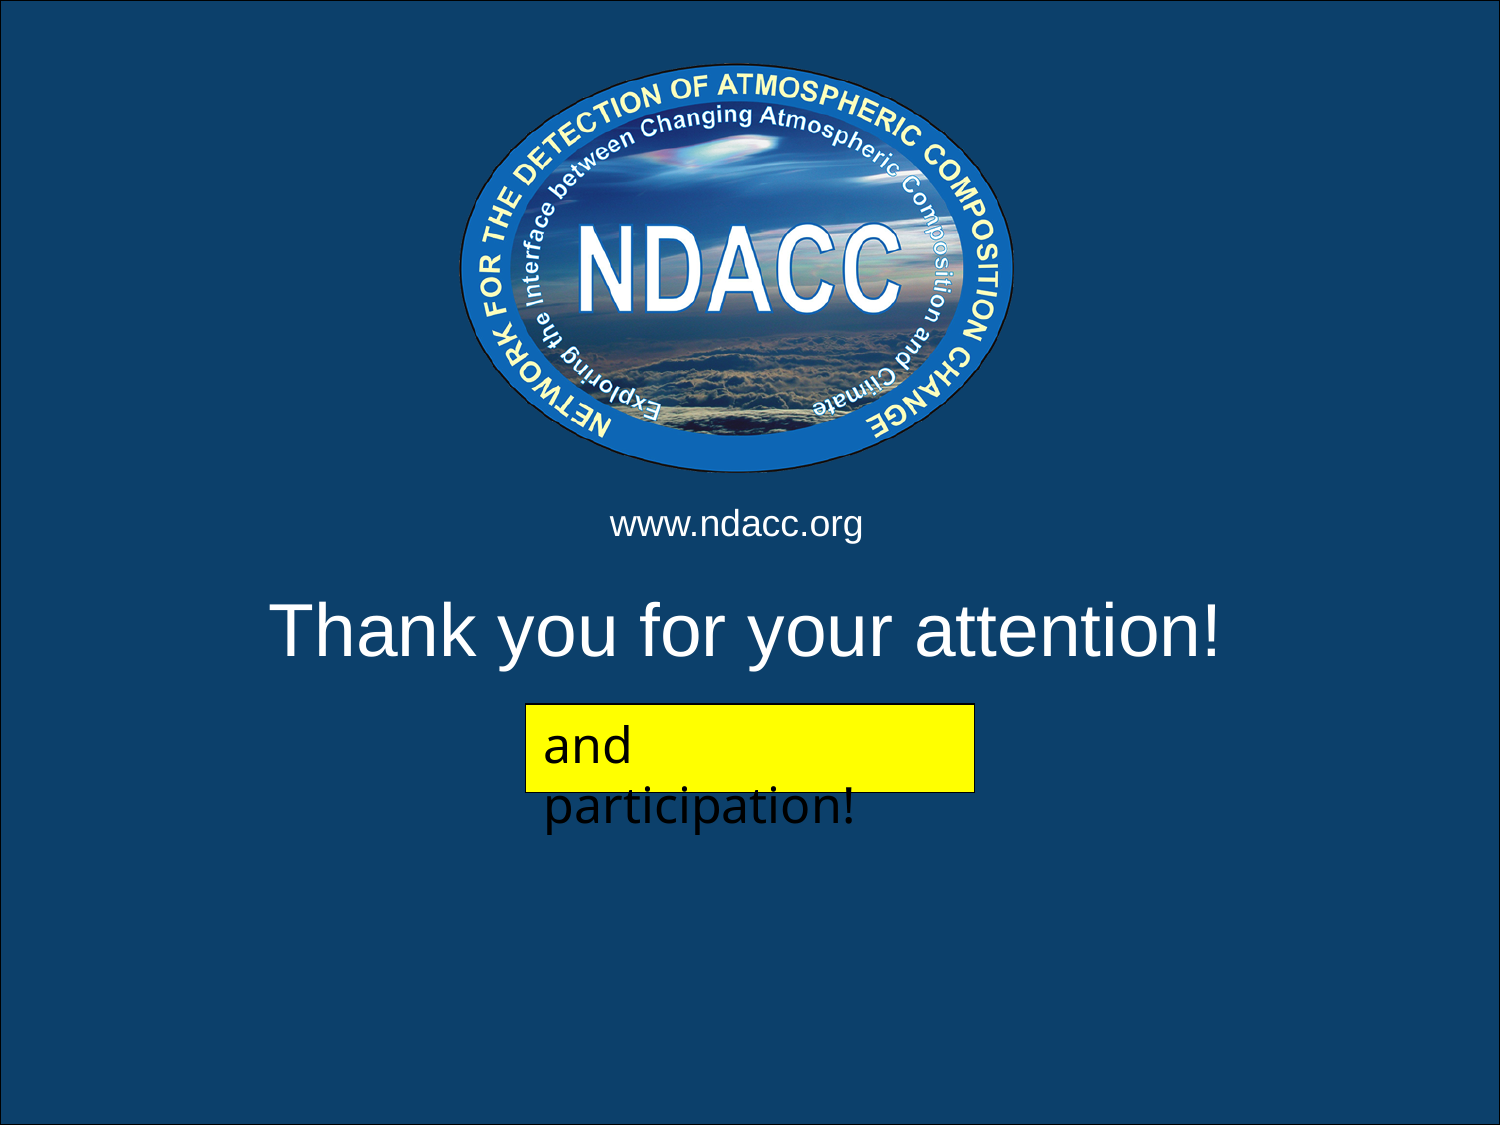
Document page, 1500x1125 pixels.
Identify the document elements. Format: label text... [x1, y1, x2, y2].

picture [459, 63, 1014, 473]
text_box and participation! [525, 704, 975, 793]
